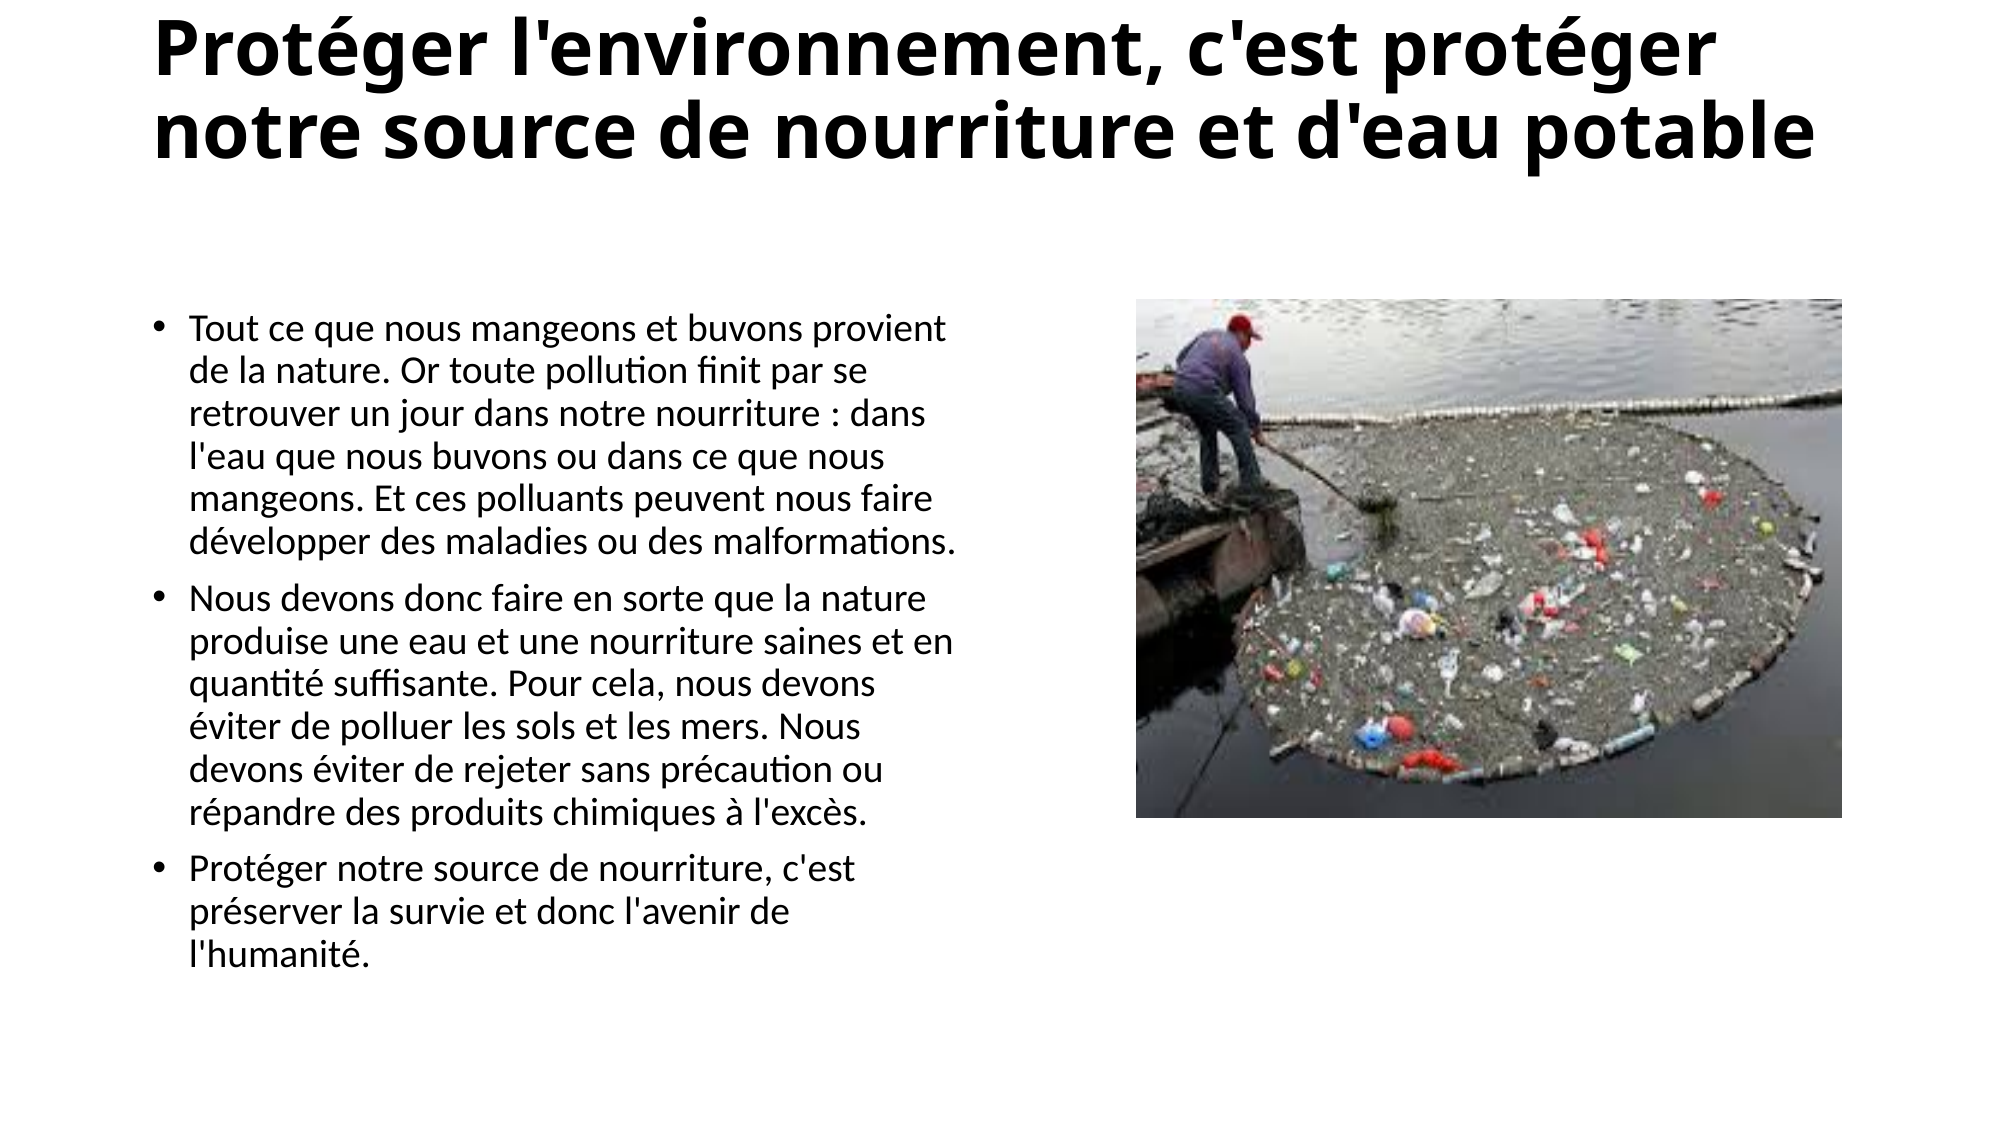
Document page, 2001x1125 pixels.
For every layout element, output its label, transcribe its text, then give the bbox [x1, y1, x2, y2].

list Tout ce que nous mangeons et buvons provient de la nature. Or toute pollution finit par se retrouver un jour dans notre nourriture : dans l'eau que nous buvons ou dans ce que nous mangeons. Et ces polluants peuvent nous faire développer des maladies ou des malformations. Nous devons donc faire en sorte que la nature produise une eau et une nourriture saines et en quantité suffisante. Pour cela, nous devons éviter de polluer les sols et les mers. Nous devons éviter de rejeter sans précaution ou répandre des produits chimiques à l'excès. Protéger notre source de nourriture, c'est préserver la survie et donc l'avenir de l'humanité. [137, 299, 988, 1014]
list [1136, 299, 1842, 818]
title Protéger l'environnement, c'est protéger notre source de nourriture et d'eau potable [137, 0, 1863, 278]
